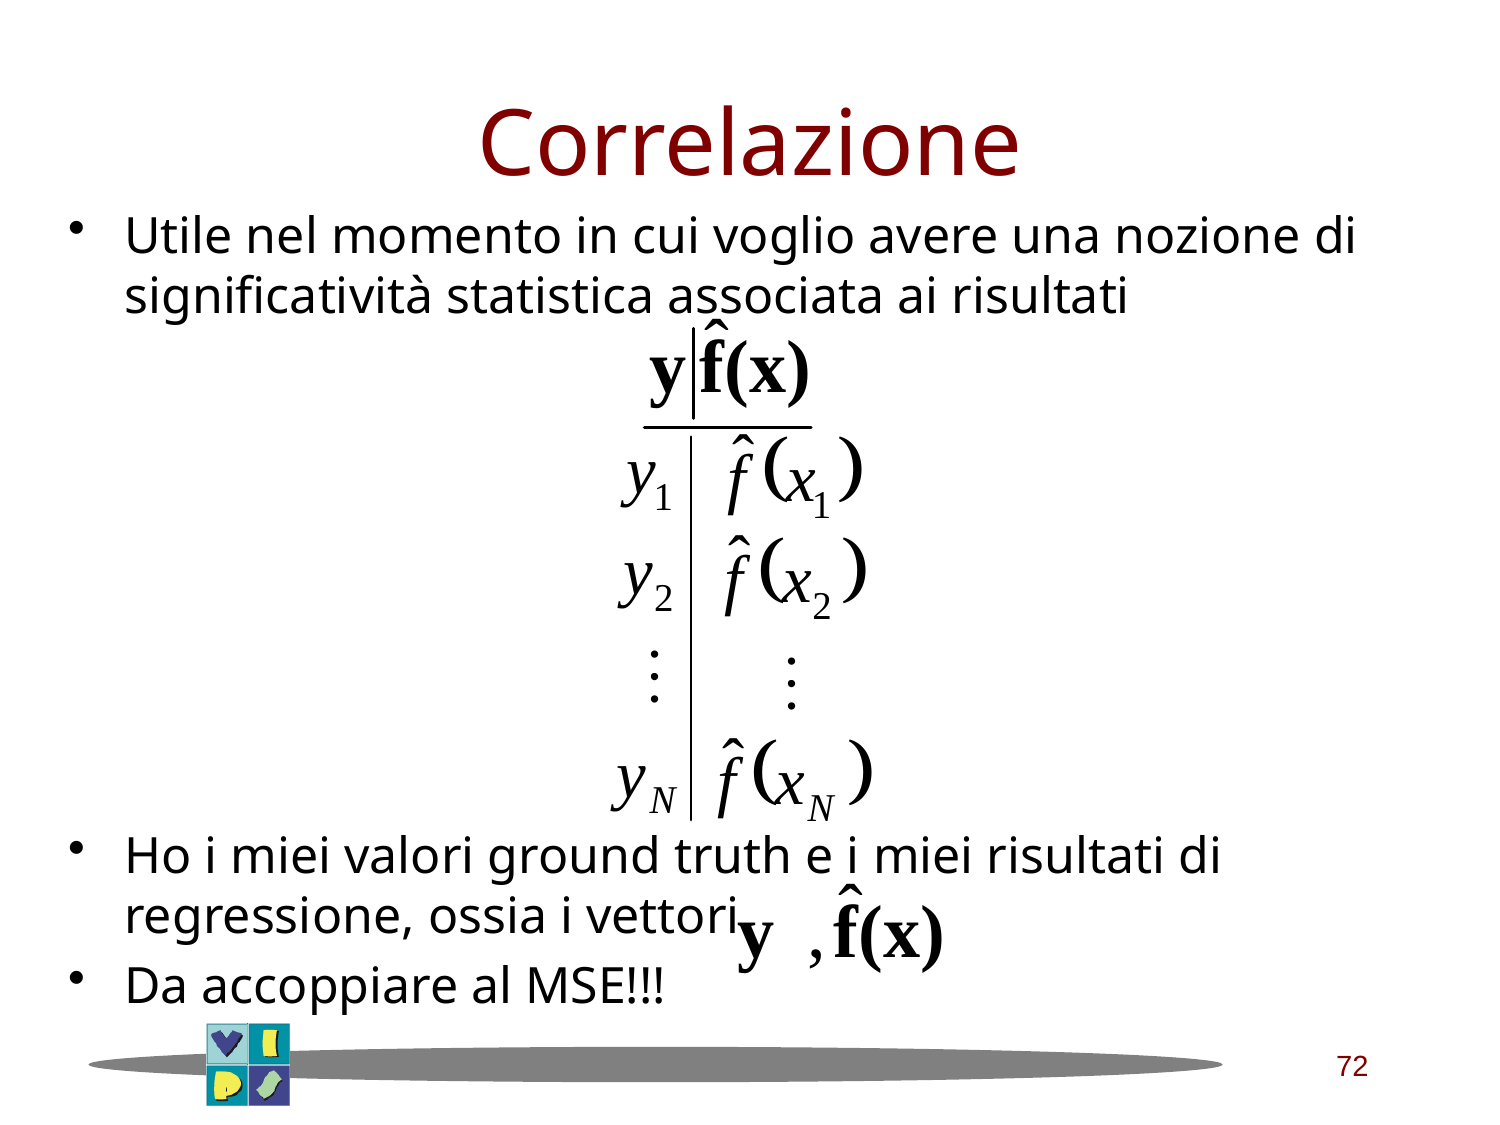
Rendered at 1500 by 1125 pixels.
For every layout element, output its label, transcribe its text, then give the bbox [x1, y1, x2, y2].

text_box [726, 869, 956, 1002]
slide_number 72 [1033, 1039, 1384, 1118]
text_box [600, 420, 879, 837]
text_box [631, 302, 824, 541]
title Correlazione [75, 45, 1425, 233]
picture [206, 1023, 290, 1106]
list Utile nel momento in cui voglio avere una nozione di significatività statistica associata ai risultati Ho i miei valori ground truth e i miei risultati di regressione, ossia i vettori Da accoppiare al MSE!!! [53, 196, 1424, 939]
